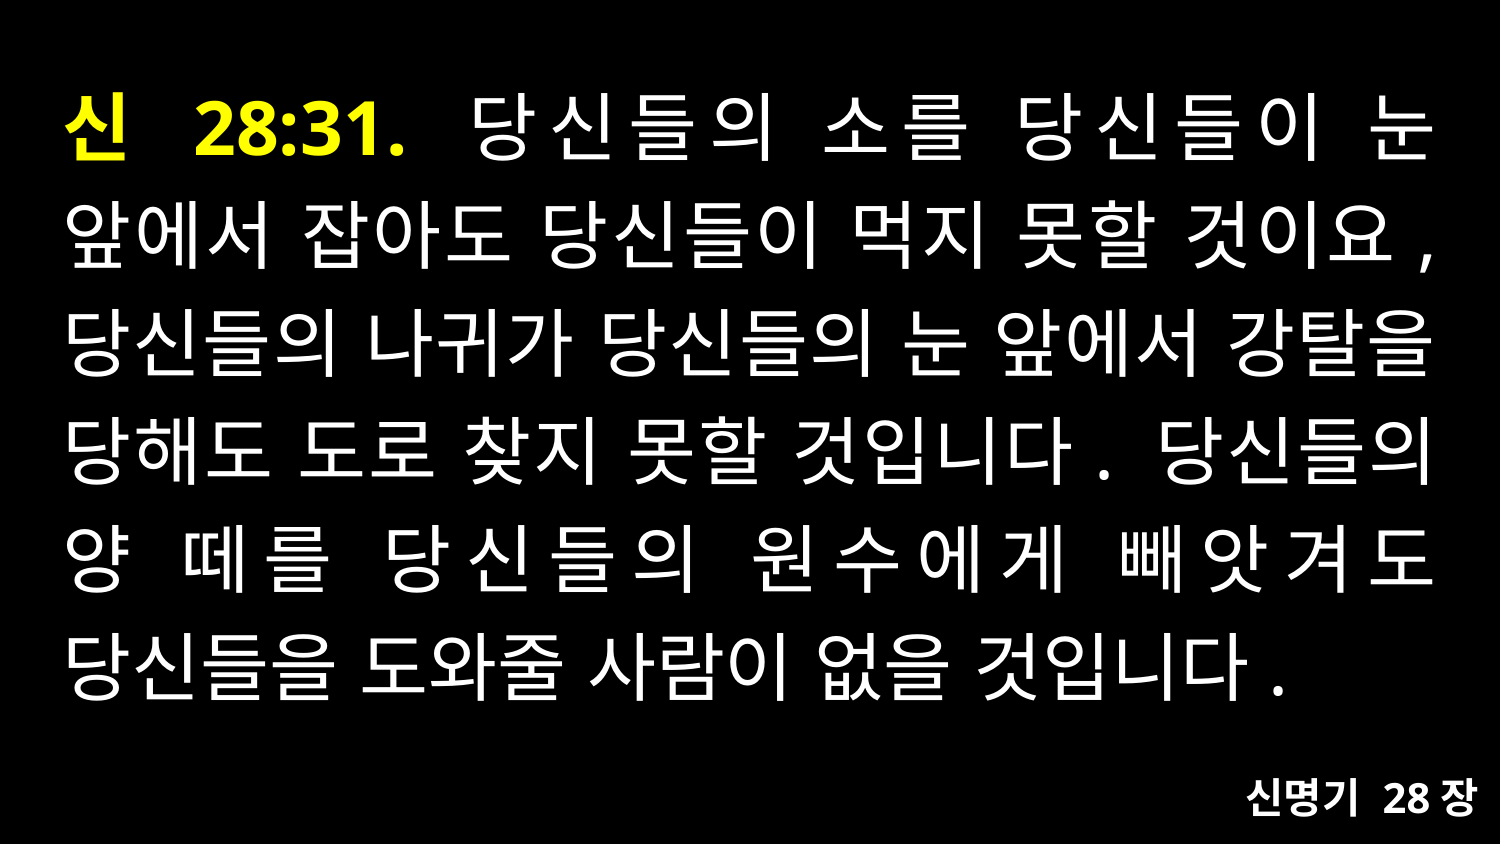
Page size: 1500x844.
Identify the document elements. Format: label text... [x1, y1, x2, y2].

subtitle 신명기 28장 [916, 770, 1500, 844]
title 신 28:31. 당신들의 소를 당신들이 눈 앞에서 잡아도 당신들이 먹지 못할 것이요, 당신들의 나귀가 당신들의 눈 앞에서 강탈을 당해도 도로 찾지 못할 것입니다. 당신들의 양 떼를 당신들의 원수에게 빼앗겨도 당신들을 도와줄 사람이 없을 것입니다. [0, 0, 1500, 844]
